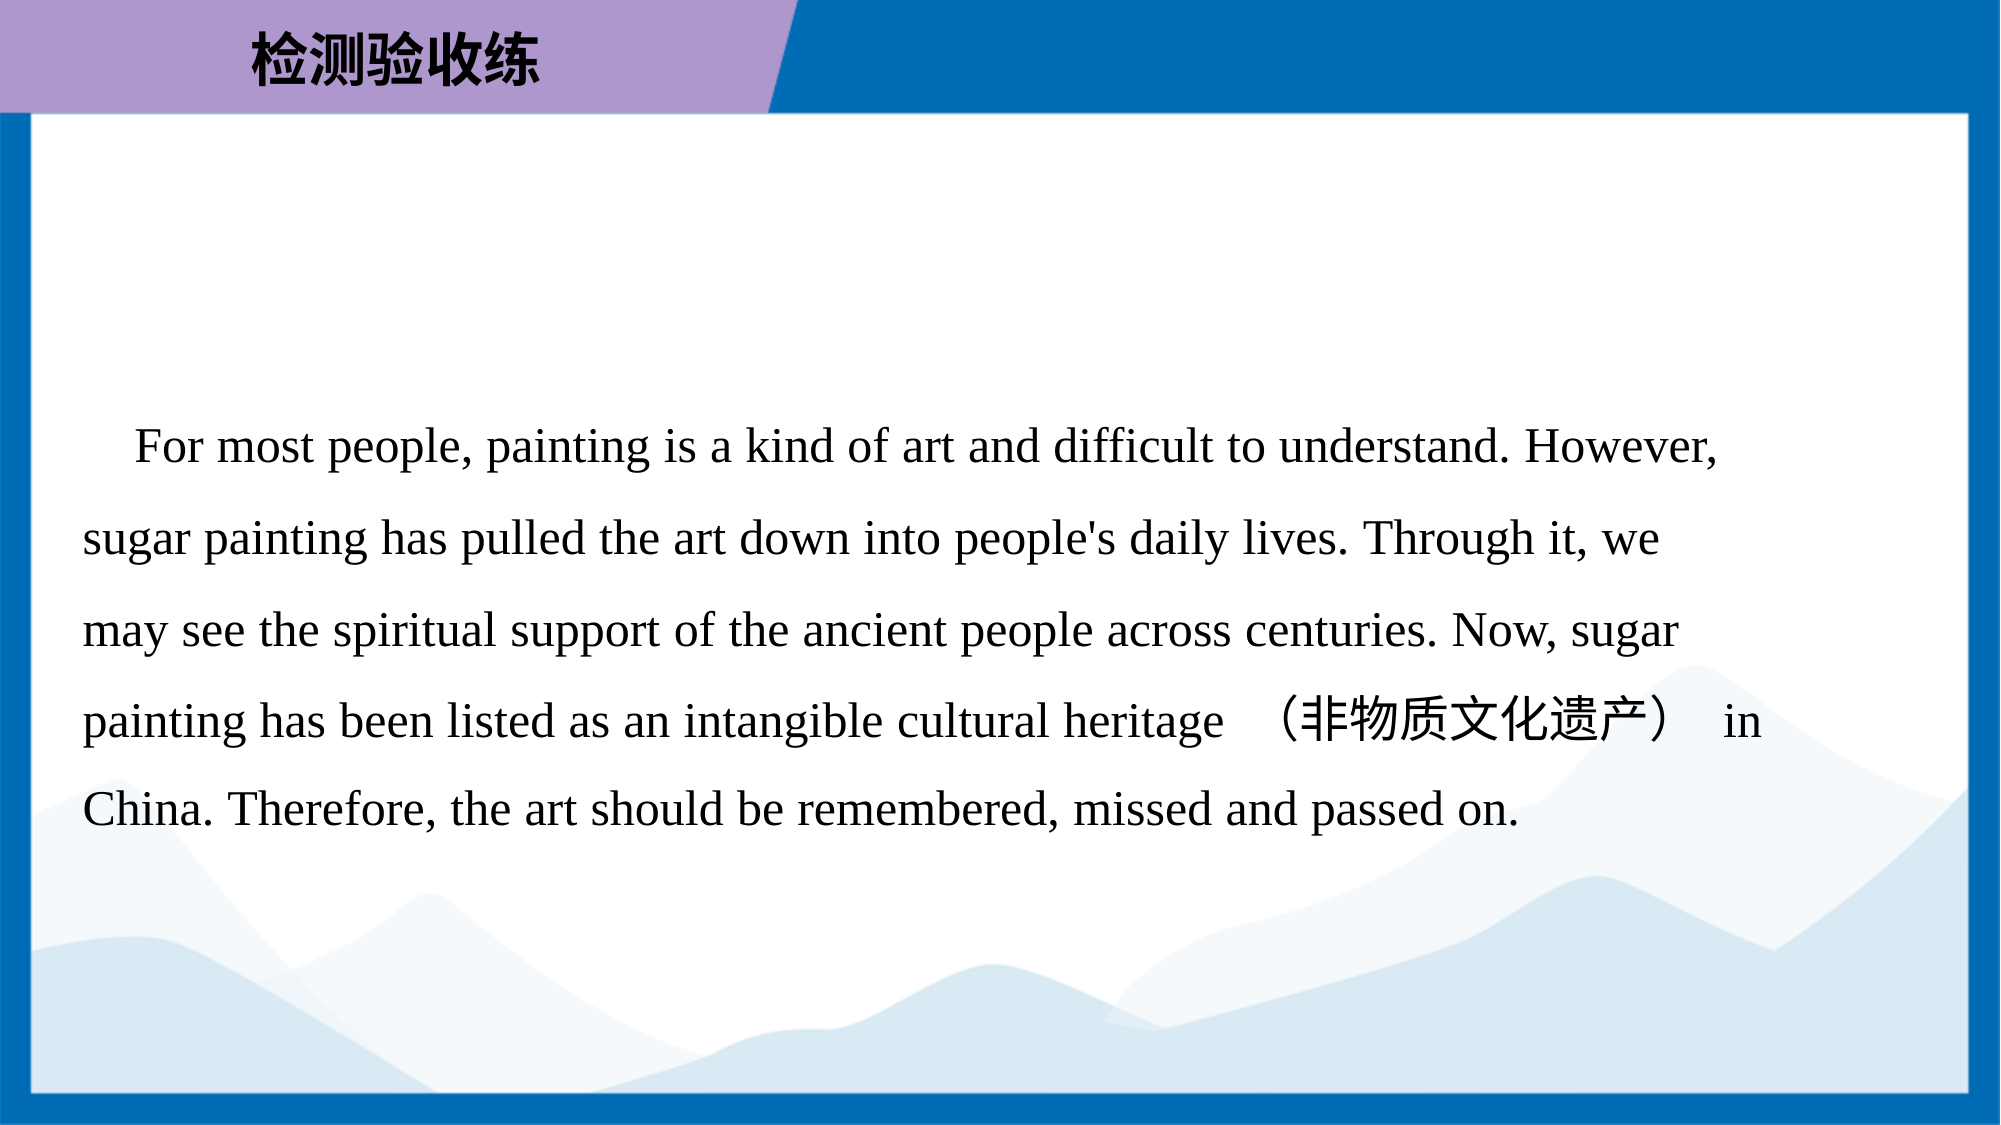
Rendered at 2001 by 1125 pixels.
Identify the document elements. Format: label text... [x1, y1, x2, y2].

text_box For most people, painting is a kind of art and difficult to understand. However, sugar painting has pulled the art down into people's daily lives. Through it, we may see the spiritual support of the ancient people across centuries. Now, sugar painting has been listed as an intangible cultural heritage （非物质文化遗产） in China. Therefore, the art should be remembered, missed and passed on. [82, 381, 1917, 826]
picture [0, 0, 2000, 1125]
